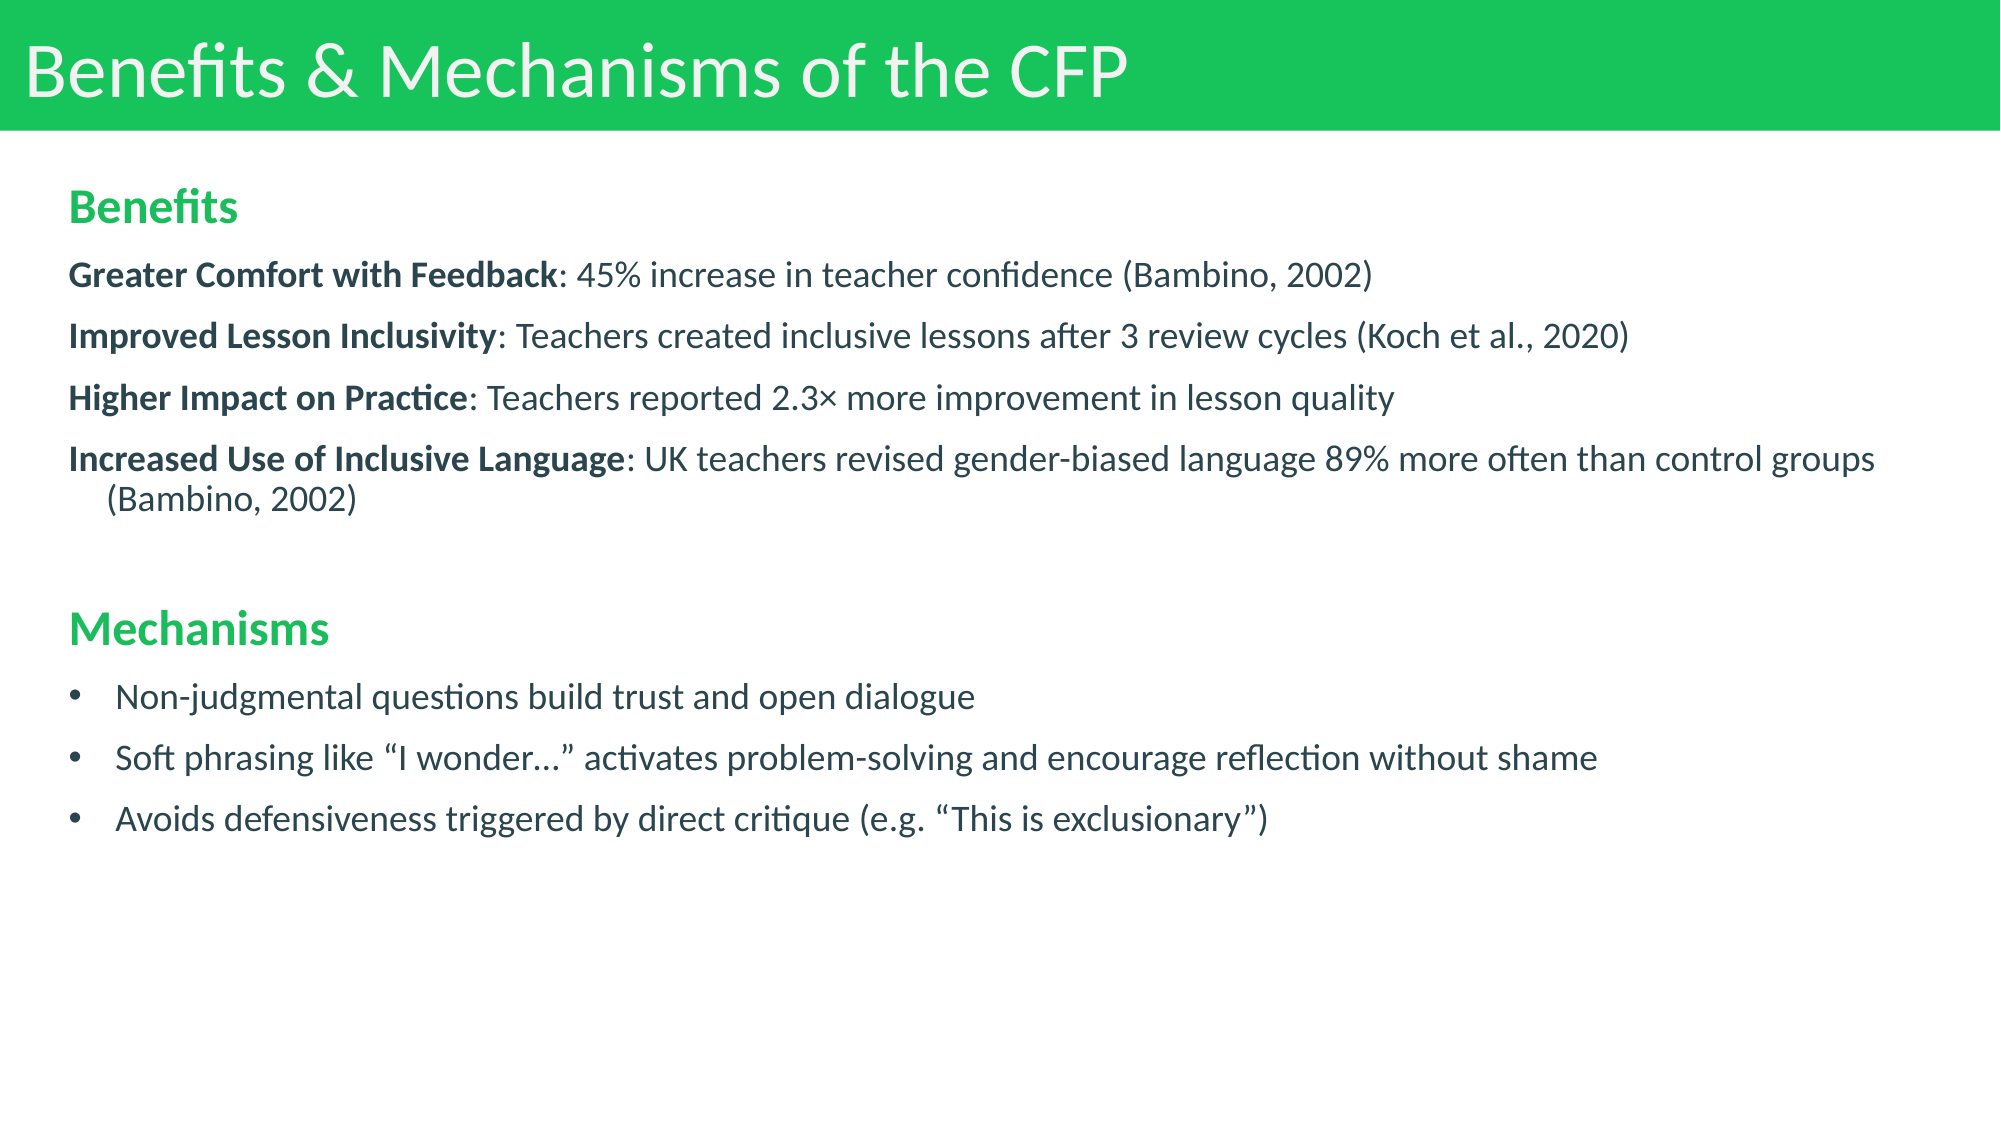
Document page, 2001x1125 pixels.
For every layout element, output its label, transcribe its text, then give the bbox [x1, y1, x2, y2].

title Benefits & Mechanisms of the CFP [16, 13, 1976, 131]
list Benefits Greater Comfort with Feedback: 45% increase in teacher confidence (Bambino, 2002) Improved Lesson Inclusivity: Teachers created inclusive lessons after 3 review cycles (Koch et al., 2020) Higher Impact on Practice: Teachers reported 2.3× more improvement in lesson quality Increased Use of Inclusive Language: UK teachers revised gender-biased language 89% more often than control groups (Bambino, 2002) Mechanisms Non-judgmental questions build trust and open dialogue Soft phrasing like “I wonder…” activates problem-solving and encourage reflection without shame Avoids defensiveness triggered by direct critique (e.g. “This is exclusionary”) [16, 172, 1976, 1041]
